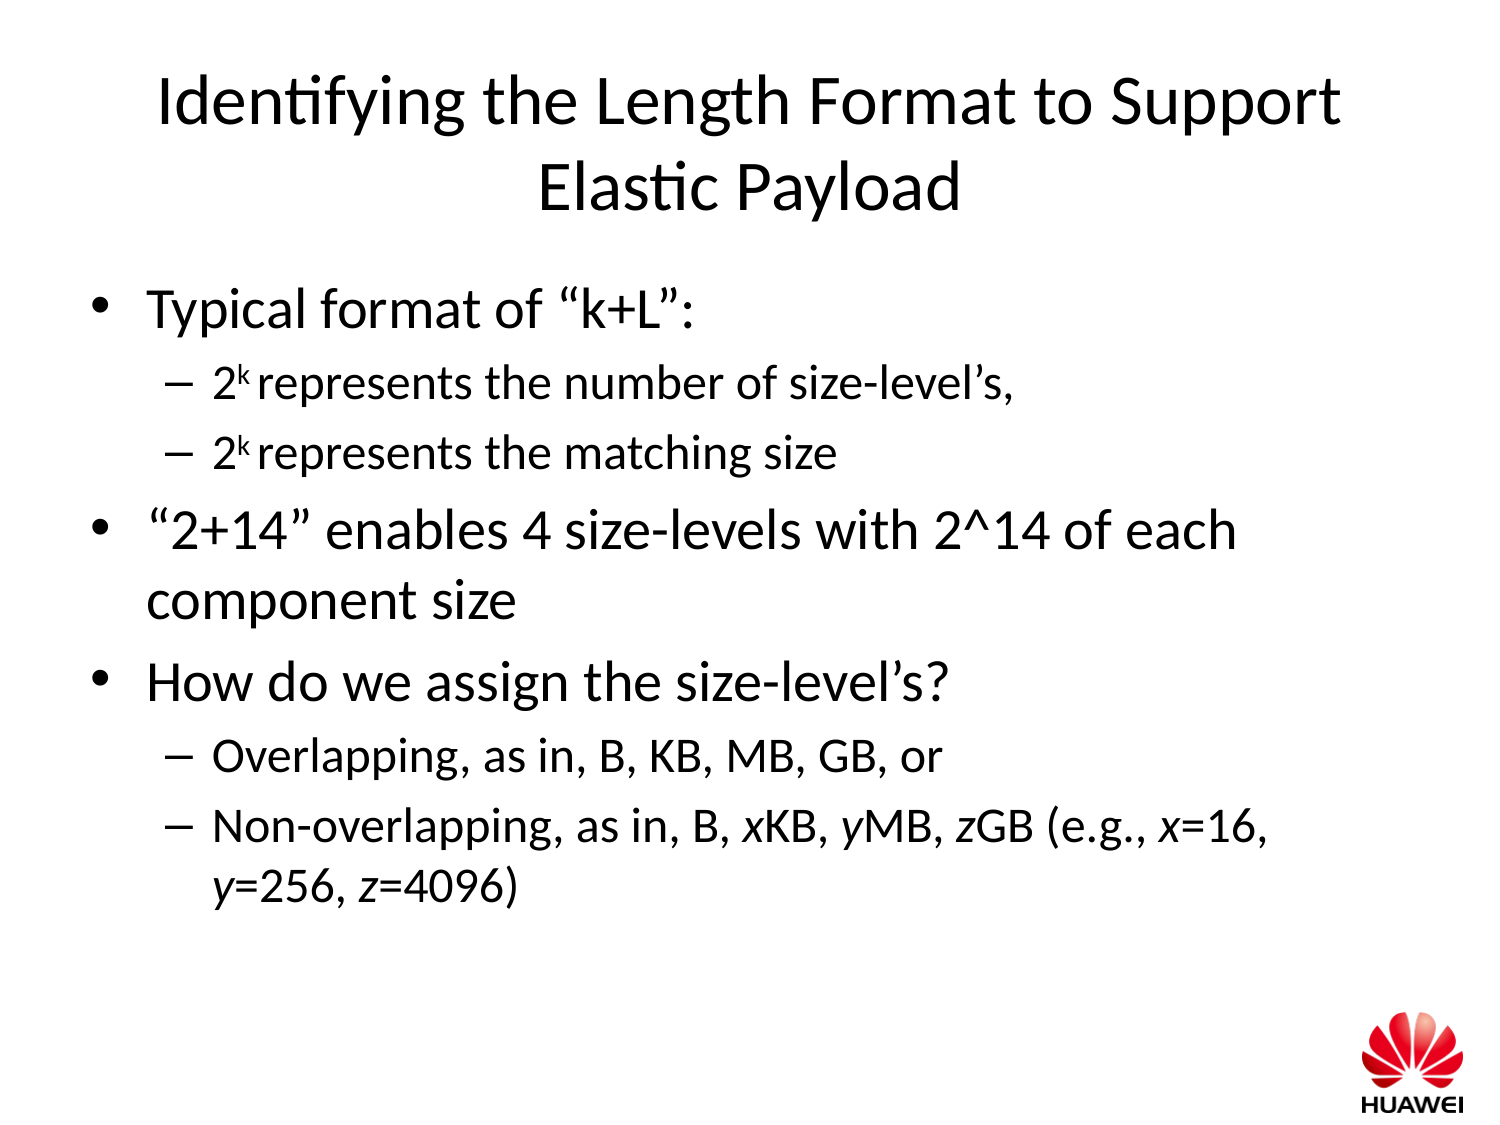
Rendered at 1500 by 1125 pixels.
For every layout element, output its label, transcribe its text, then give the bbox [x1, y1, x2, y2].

picture [1362, 1012, 1463, 1113]
list Typical format of “k+L”: 2k represents the number of size-level’s, 2k represents the matching size “2+14” enables 4 size-levels with 2^14 of each component size How do we assign the size-level’s? Overlapping, as in, B, KB, MB, GB, or Non-overlapping, as in, B, xKB, yMB, zGB (e.g., x=16, y=256, z=4096) [75, 262, 1425, 1005]
title Identifying the Length Format to Support Elastic Payload [75, 45, 1425, 233]
